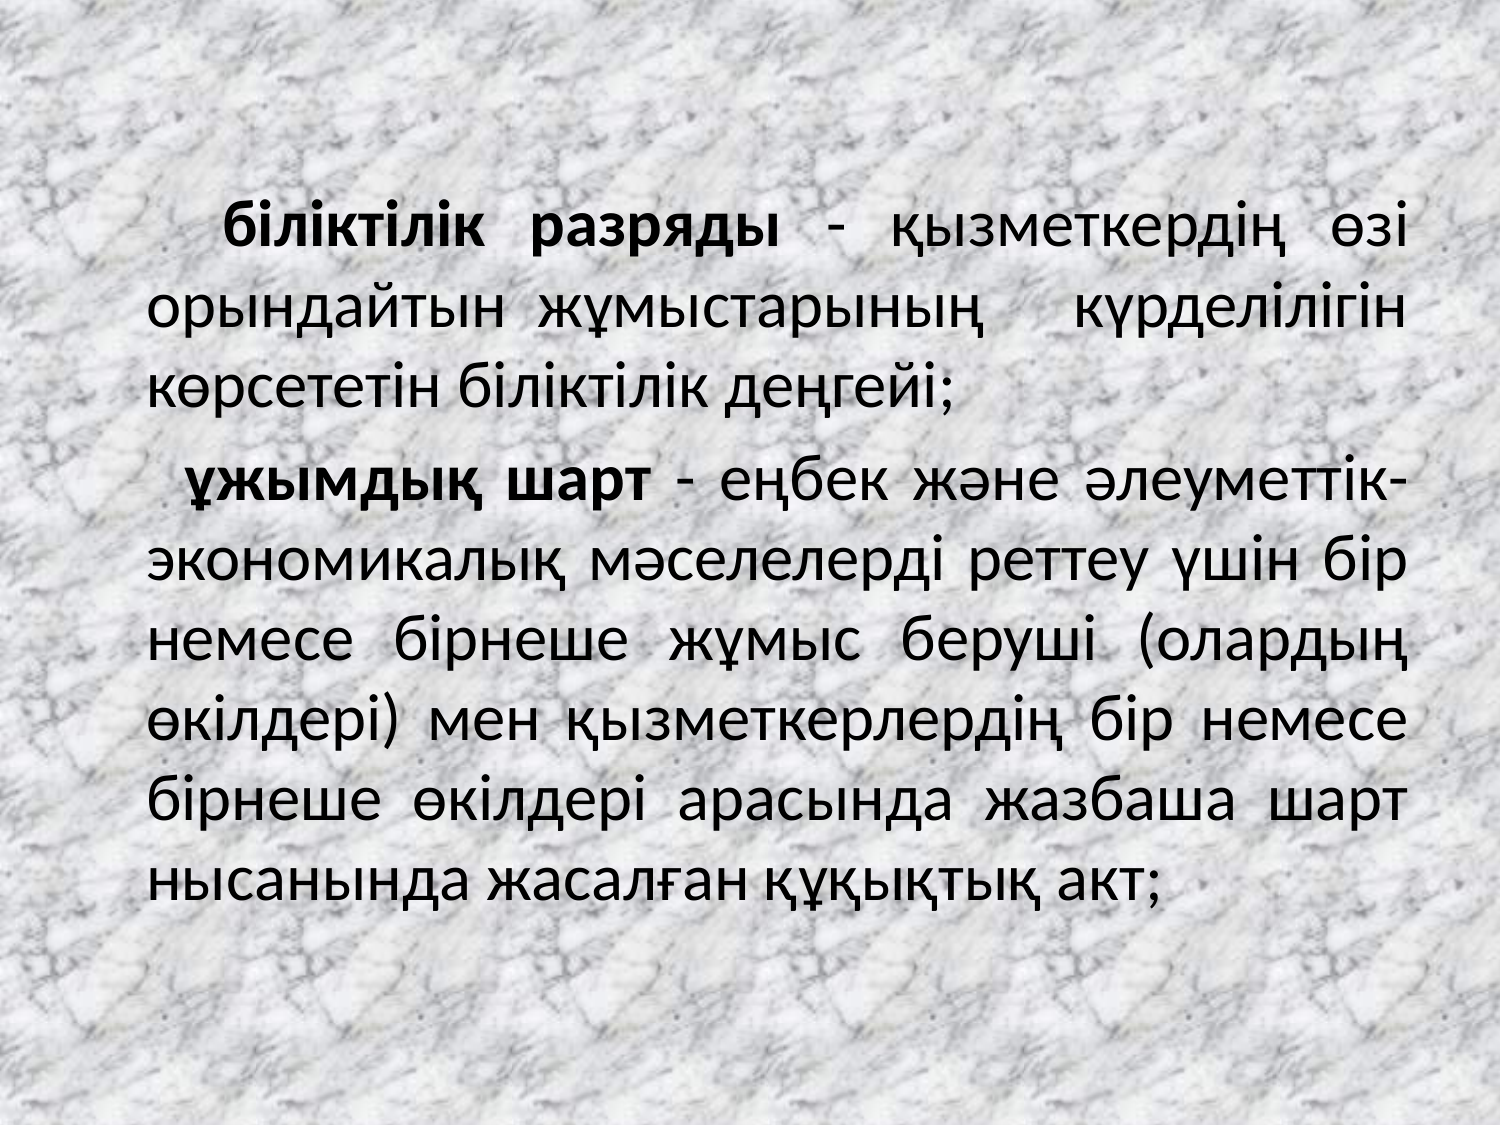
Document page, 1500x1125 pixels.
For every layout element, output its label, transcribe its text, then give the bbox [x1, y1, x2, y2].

picture [0, 0, 1500, 1125]
list бiлiктiлiк разряды - қызметкердiң өзi орындайтын жұмыстарының күрделiлiгiн көрсететiн бiлiктiлiк деңгейi; ұжымдық шарт - еңбек және әлеуметтік-экономикалық мәселелерді реттеу үшін бір немесе бірнеше жұмыс беруші (олардың өкілдері) мен қызметкерлердің бір немесе бірнеше өкілдері арасында жазбаша шарт нысанында жасалған құқықтық акт; [75, 172, 1425, 1005]
